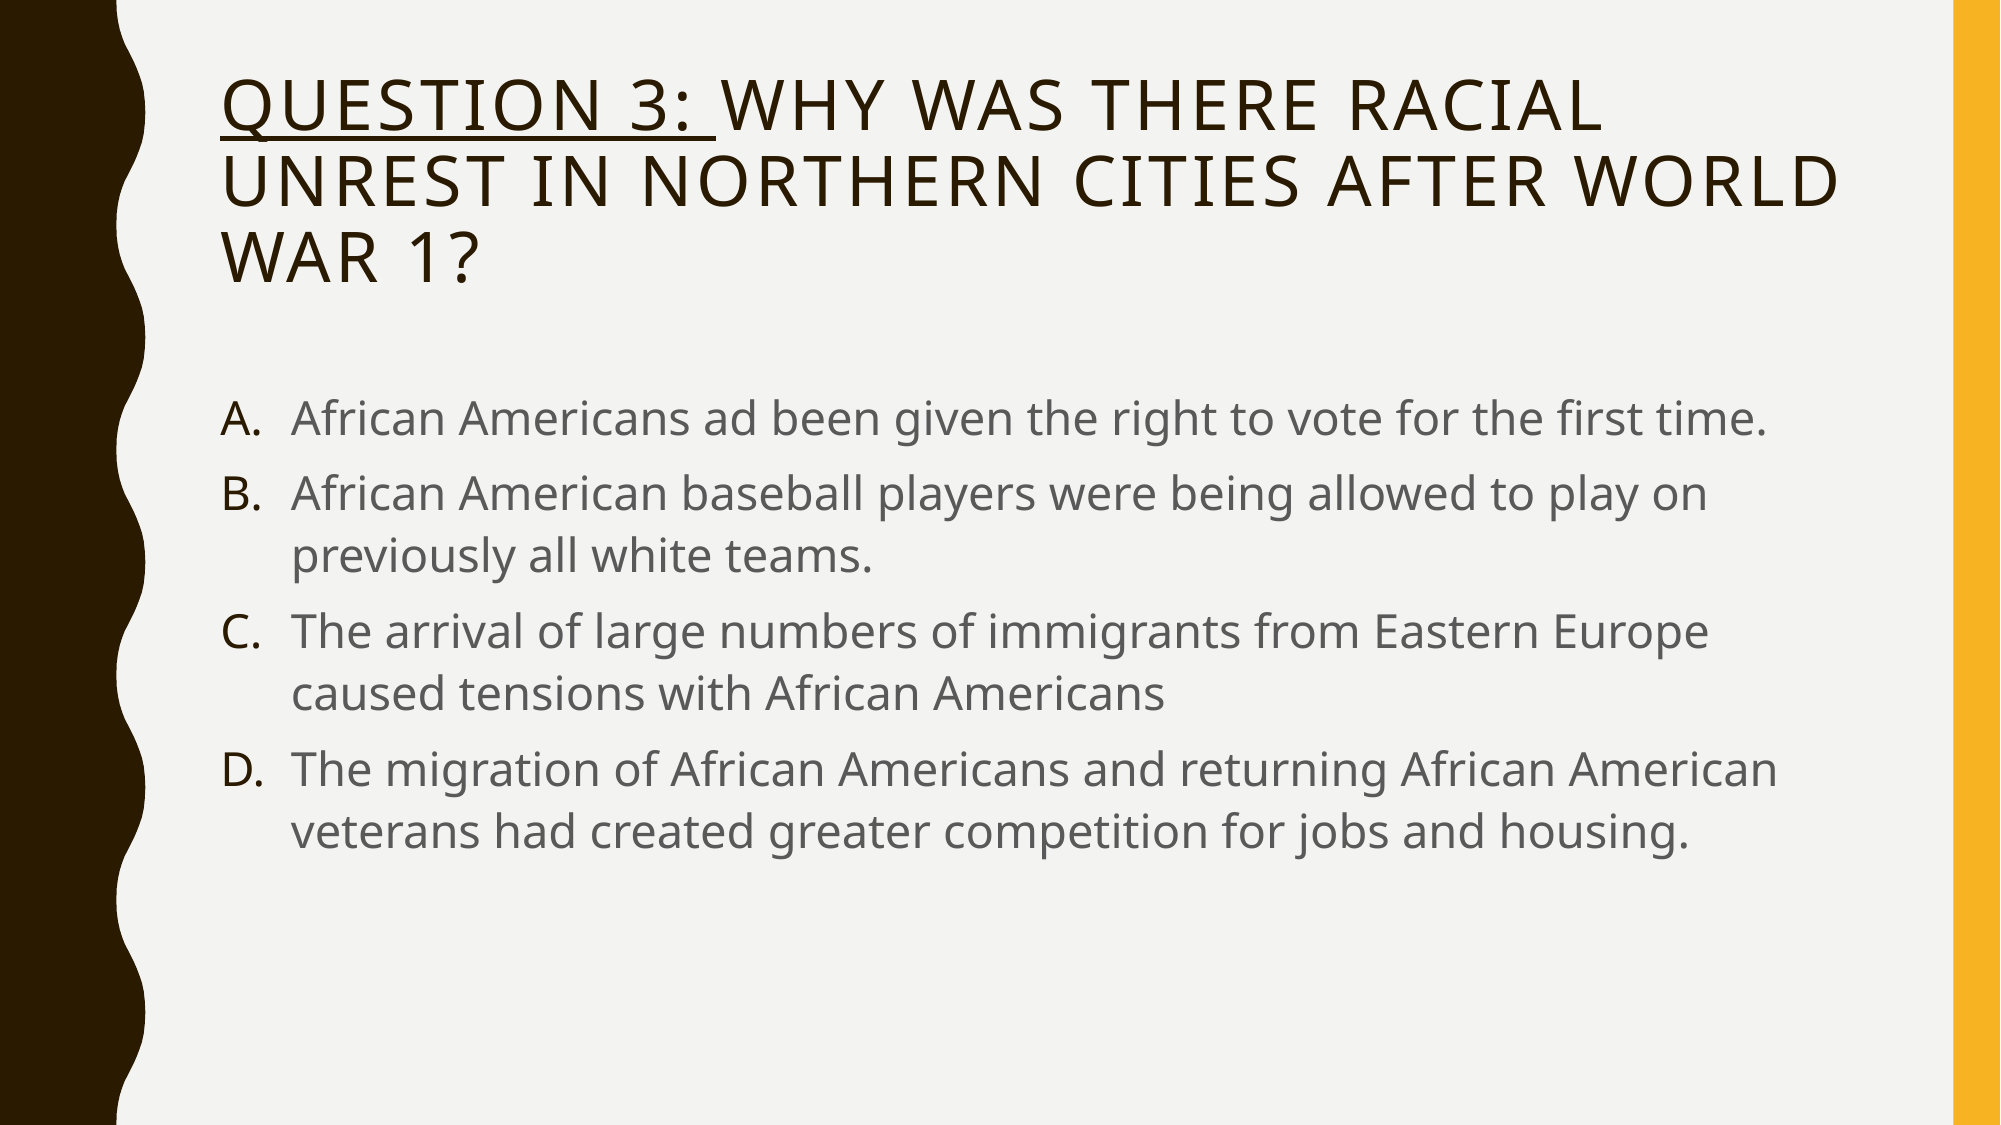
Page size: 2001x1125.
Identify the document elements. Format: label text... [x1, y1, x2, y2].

list African Americans ad been given the right to vote for the first time. African American baseball players were being allowed to play on previously all white teams. The arrival of large numbers of immigrants from Eastern Europe caused tensions with African Americans The migration of African Americans and returning African American veterans had created greater competition for jobs and housing. [205, 375, 1875, 965]
title Question 3: Why was there racial unrest in Northern cities after World War 1? [205, 62, 1875, 308]
